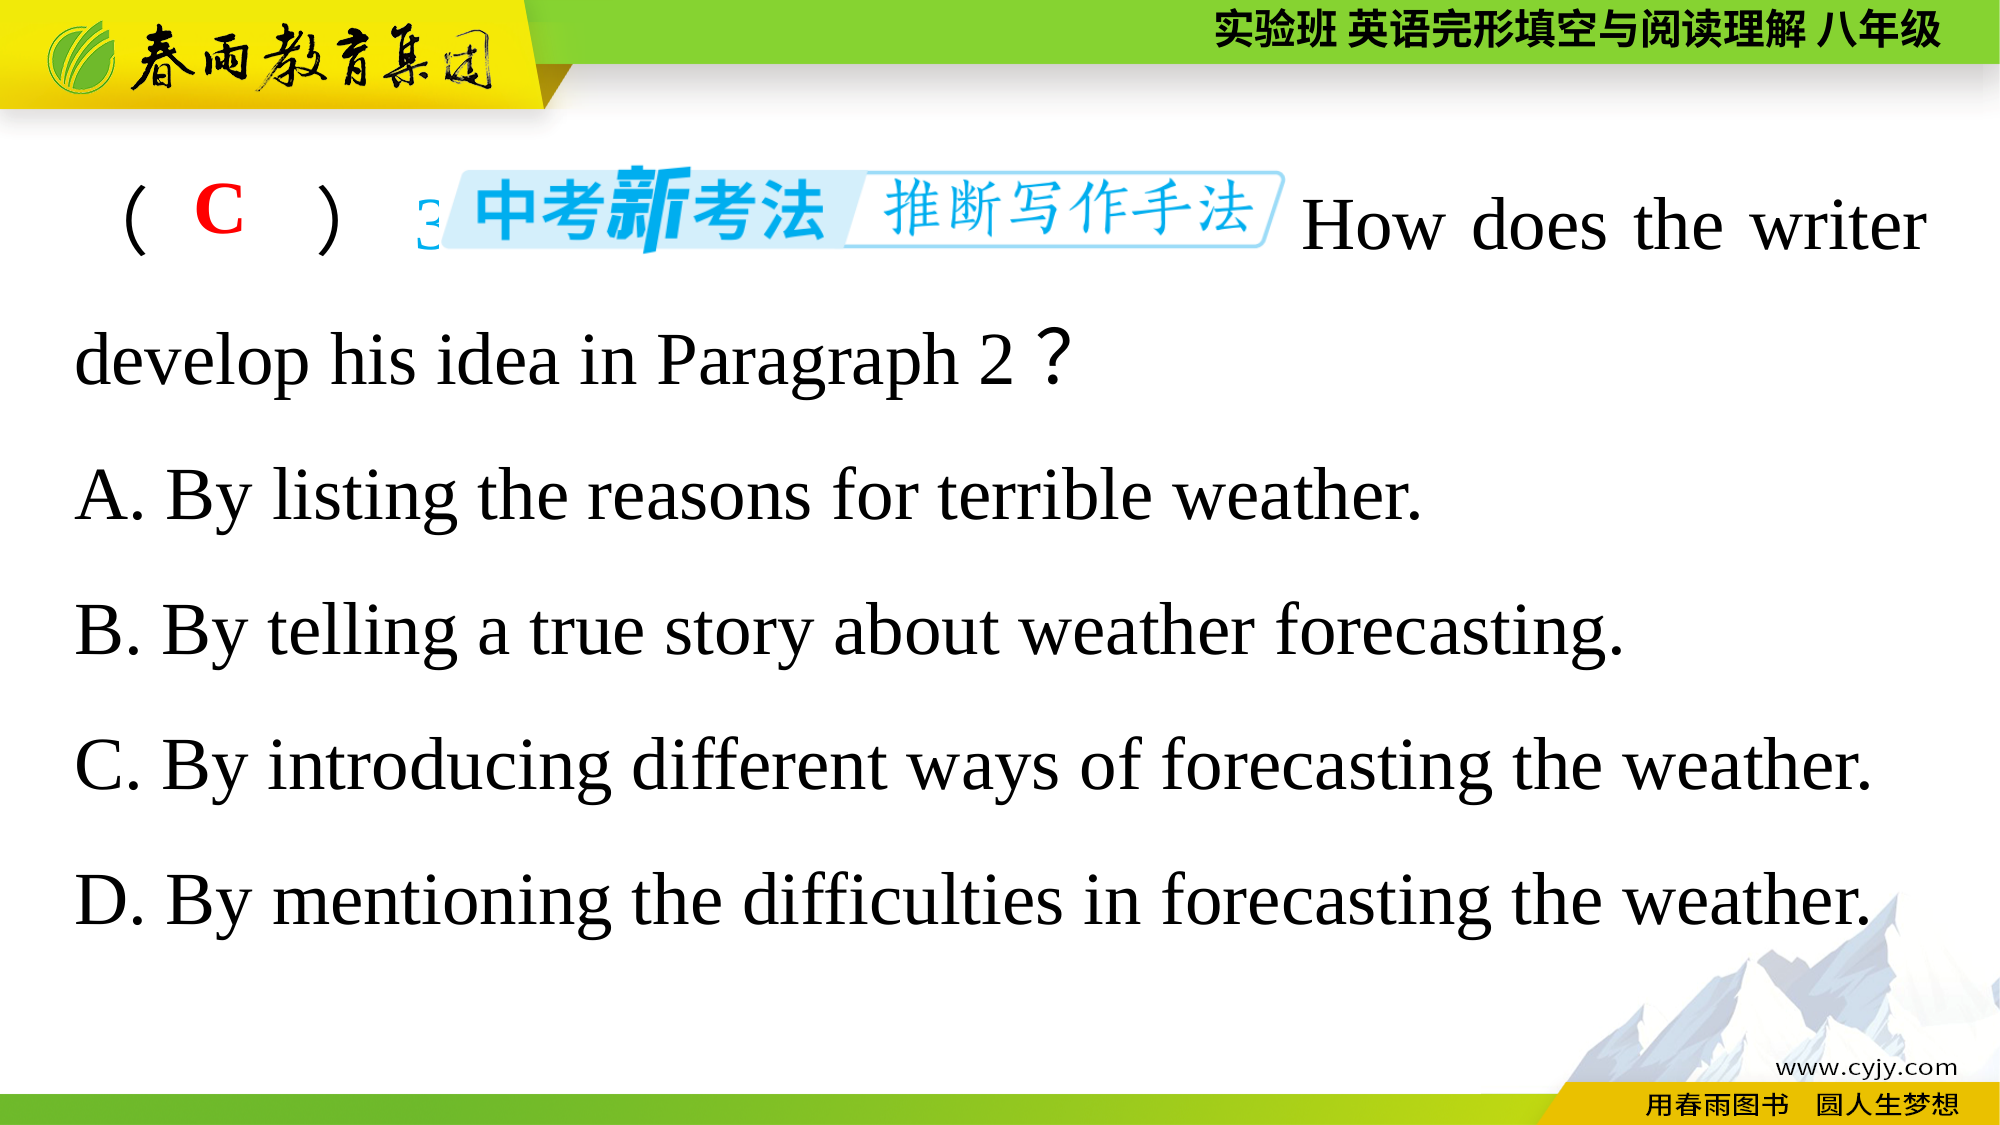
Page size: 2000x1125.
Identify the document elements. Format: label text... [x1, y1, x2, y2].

list （ ）3. How does the writer develop his idea in Paragraph 2？ A. By listing the reasons for terrible weather. B. By telling a true story about weather forecasting. C. By introducing different ways of forecasting the weather. D. By mentioning the difficulties in forecasting the weather. [59, 122, 1944, 956]
picture [0, 0, 2000, 1125]
text_box C [179, 151, 264, 256]
